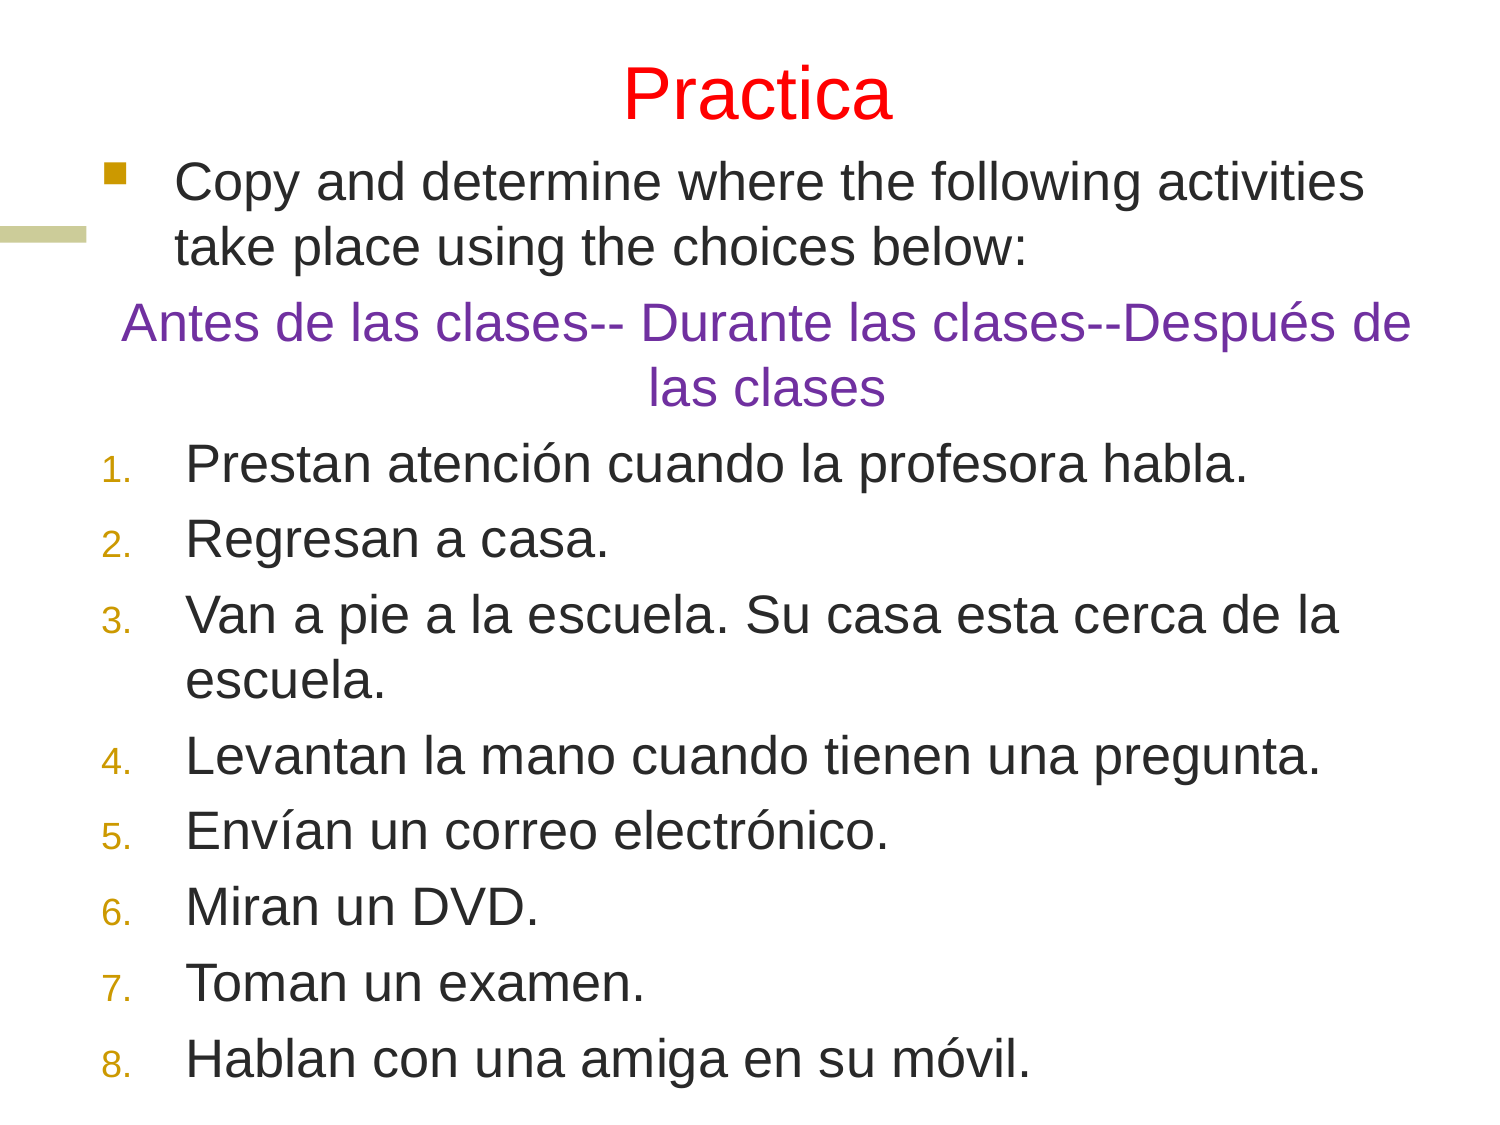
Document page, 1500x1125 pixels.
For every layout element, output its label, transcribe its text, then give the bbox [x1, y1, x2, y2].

text_box Copy and determine where the following activities take place using the choices below: Antes de las clases-- Durante las clases--Después de las clases Prestan atención cuando la profesora habla. Regresan a casa. Van a pie a la escuela. Su casa esta cerca de la escuela. Levantan la mano cuando tienen una pregunta. Envían un correo electrónico. Miran un DVD. Toman un examen. Hablan con una amiga en su móvil. [86, 0, 1450, 824]
text_box Practica [158, 37, 1358, 150]
